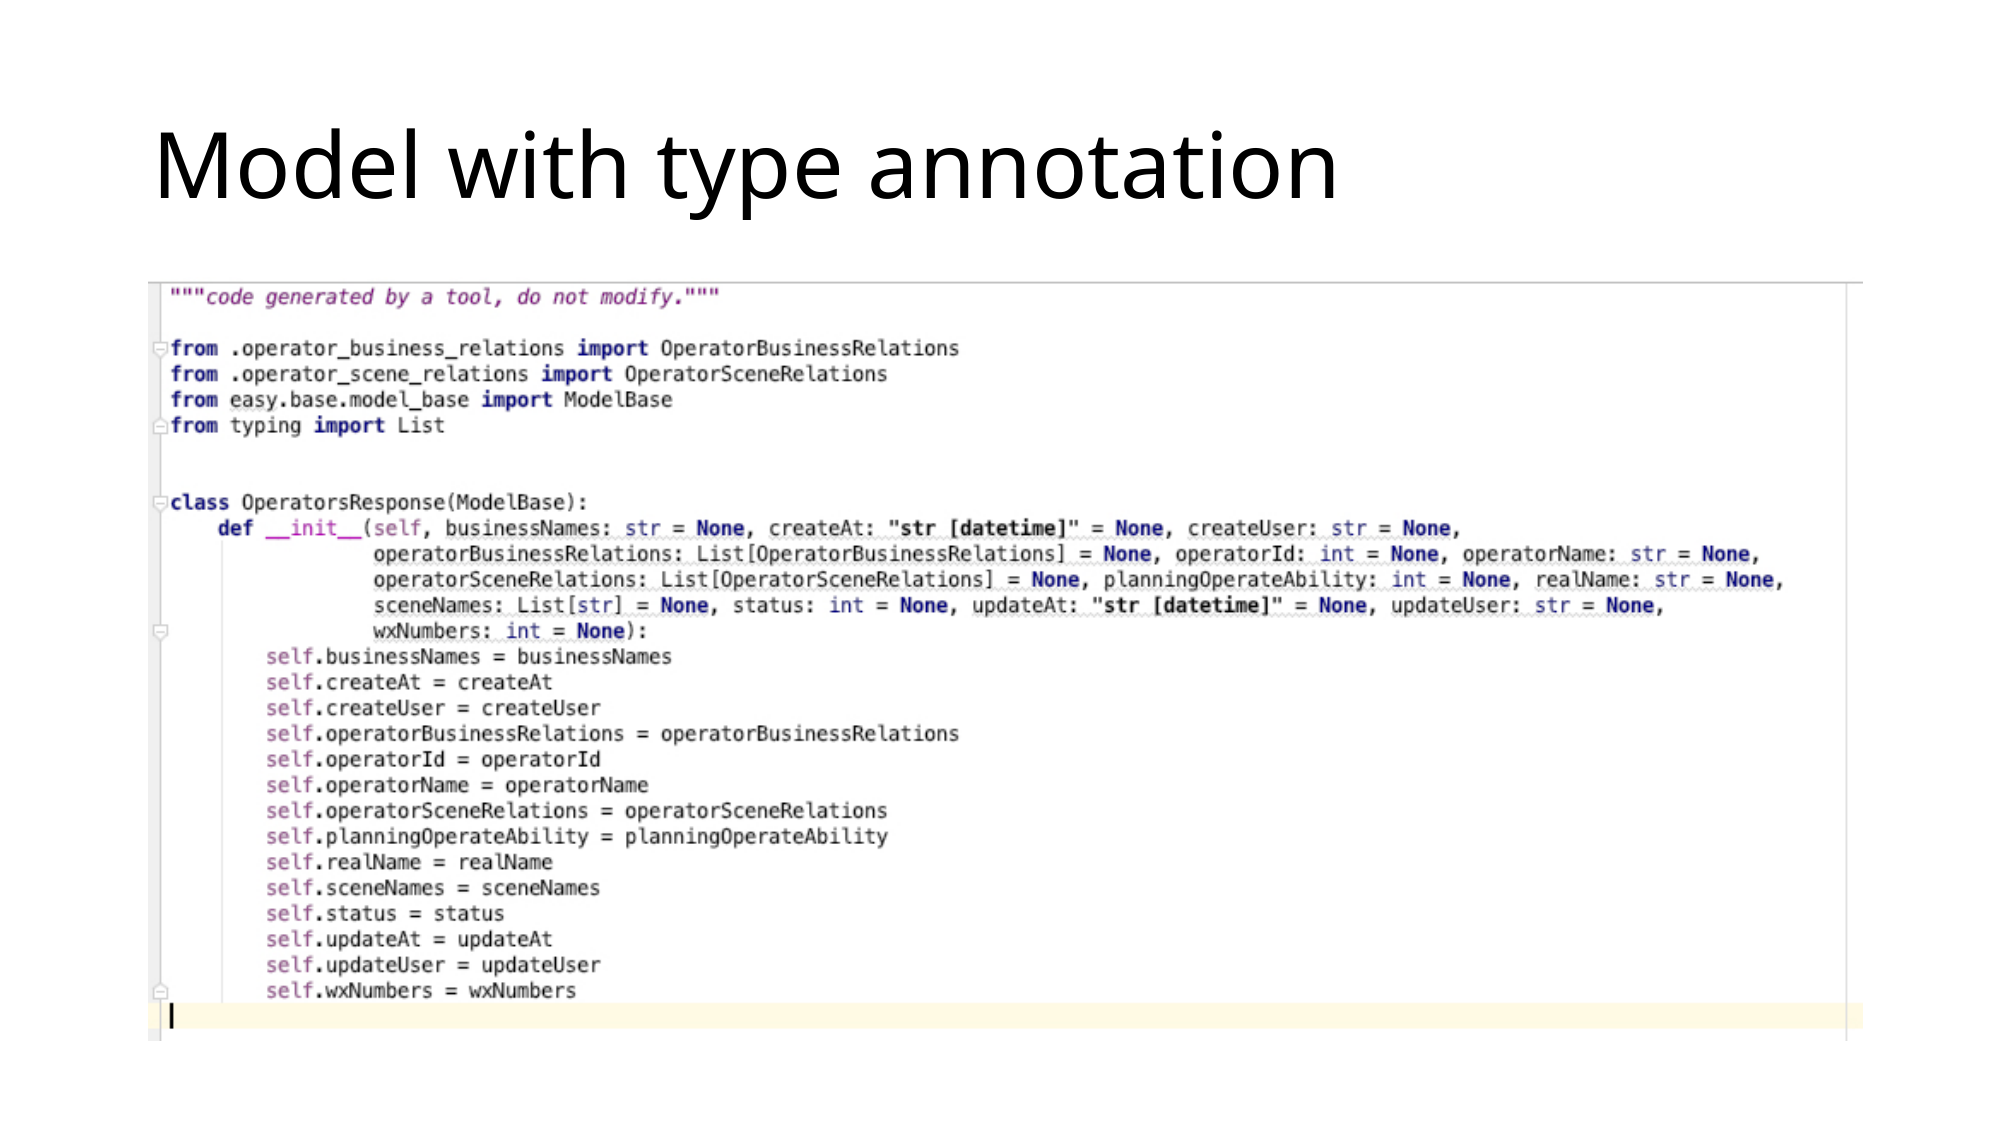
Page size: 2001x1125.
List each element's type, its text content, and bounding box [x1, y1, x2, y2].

title Model with type annotation [137, 59, 1863, 278]
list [148, 277, 1863, 1041]
